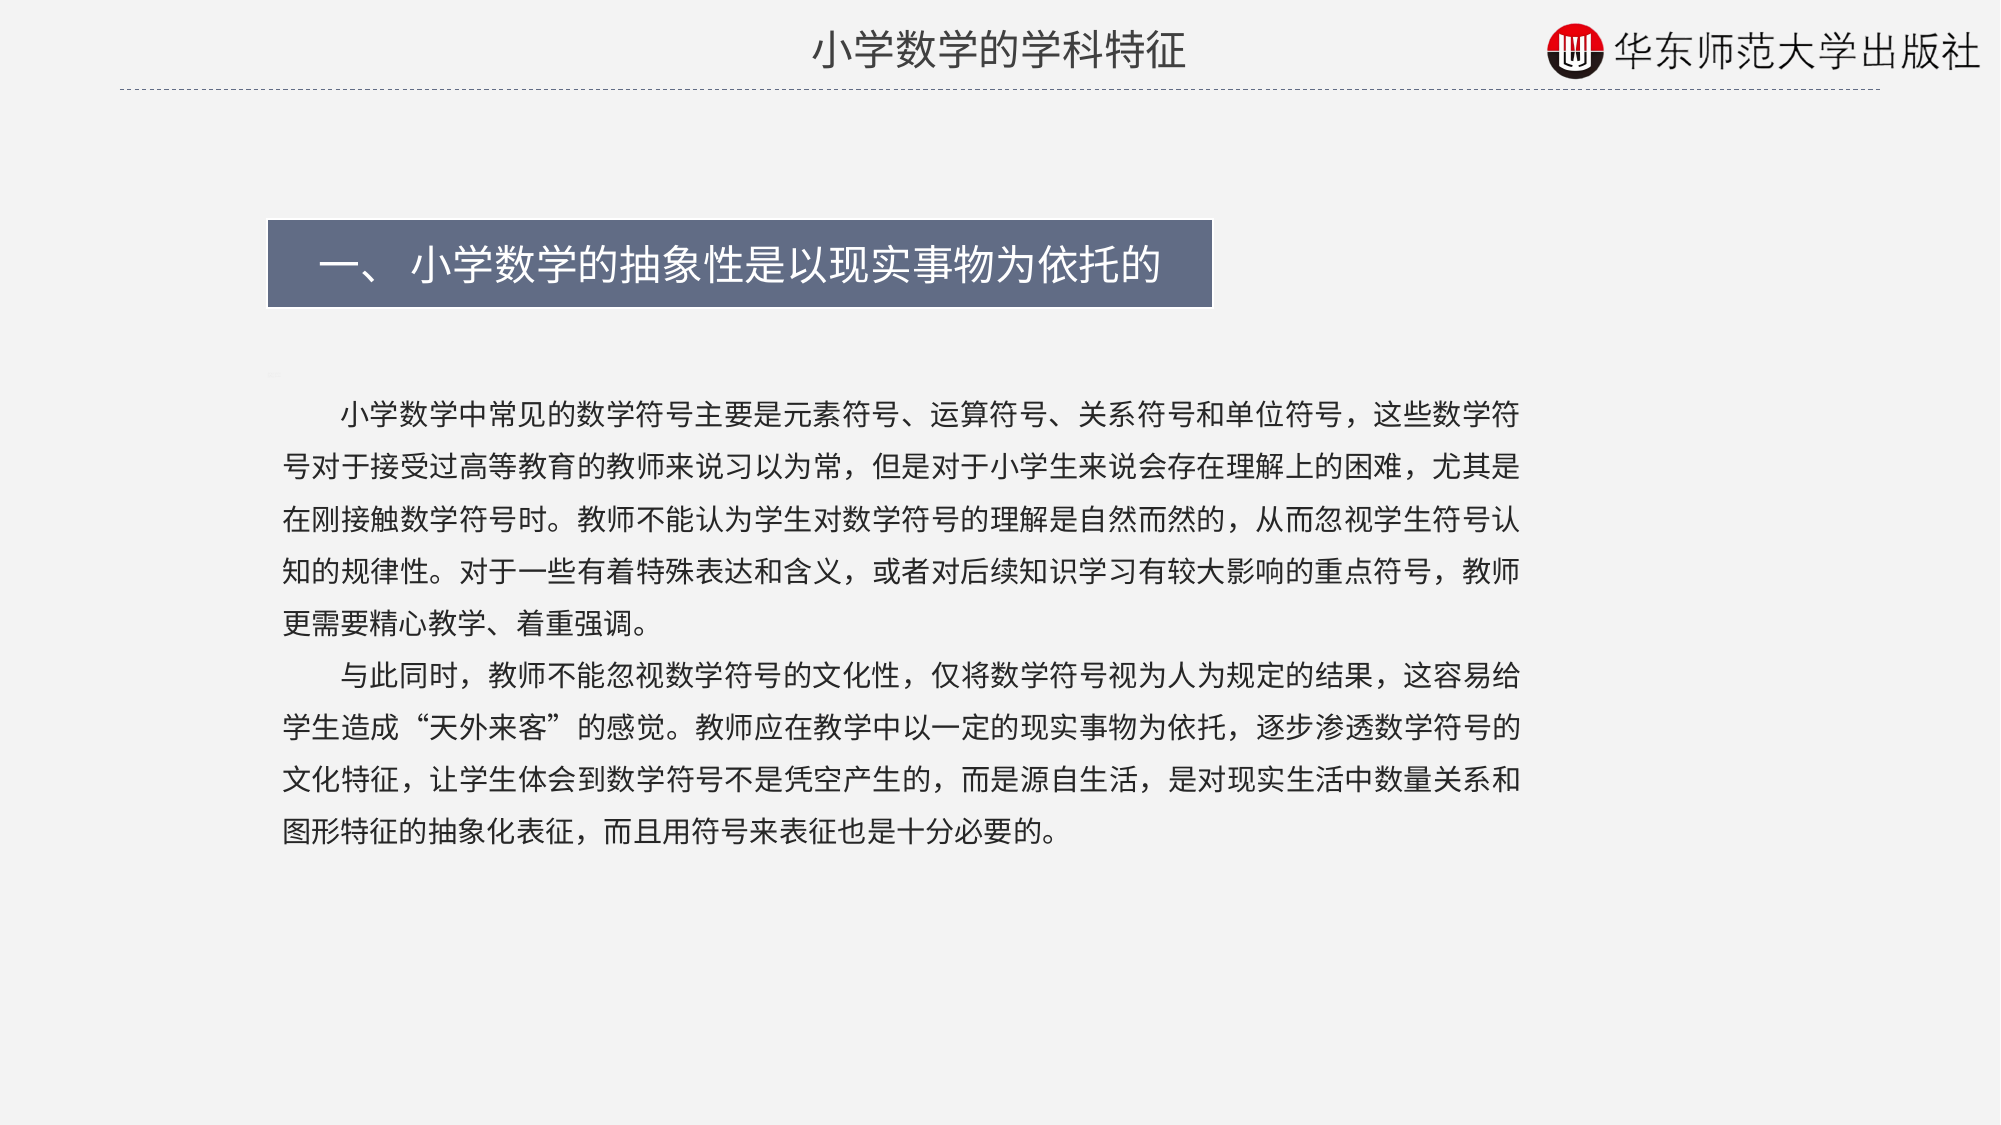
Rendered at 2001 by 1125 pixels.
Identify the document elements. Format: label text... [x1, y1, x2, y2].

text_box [1536, 13, 1989, 83]
text_box 小学数学中常见的数学符号主要是元素符号、运算符号、关系符号和单位符号，这些数学符号对于接受过高等教育的教师来说习以为常，但是对于小学生来说会存在理解上的困难，尤其是在刚接触数学符号时。教师不能认为学生对数学符号的理解是自然而然的，从而忽视学生符号认知的规律性。对于一些有着特殊表达和含义，或者对后续知识学习有较大影响的重点符号，教师更需要精心教学、着重强调。 与此同时，教师不能忽视数学符号的文化性，仅将数学符号视为人为规定的结果，这容易给学生造成“天外来客”的感觉。教师应在教学中以一定的现实事物为依托，逐步渗透数学符号的文化特征，让学生体会到数学符号不是凭空产生的，而是源自生活，是对现实生活中数量关系和图形特征的抽象化表征，而且用符号来表征也是十分必要的。 [267, 372, 1537, 856]
text_box 一、 小学数学的抽象性是以现实事物为依托的 [266, 218, 1214, 309]
text_box 小学数学的学科特征 [680, 23, 1320, 74]
